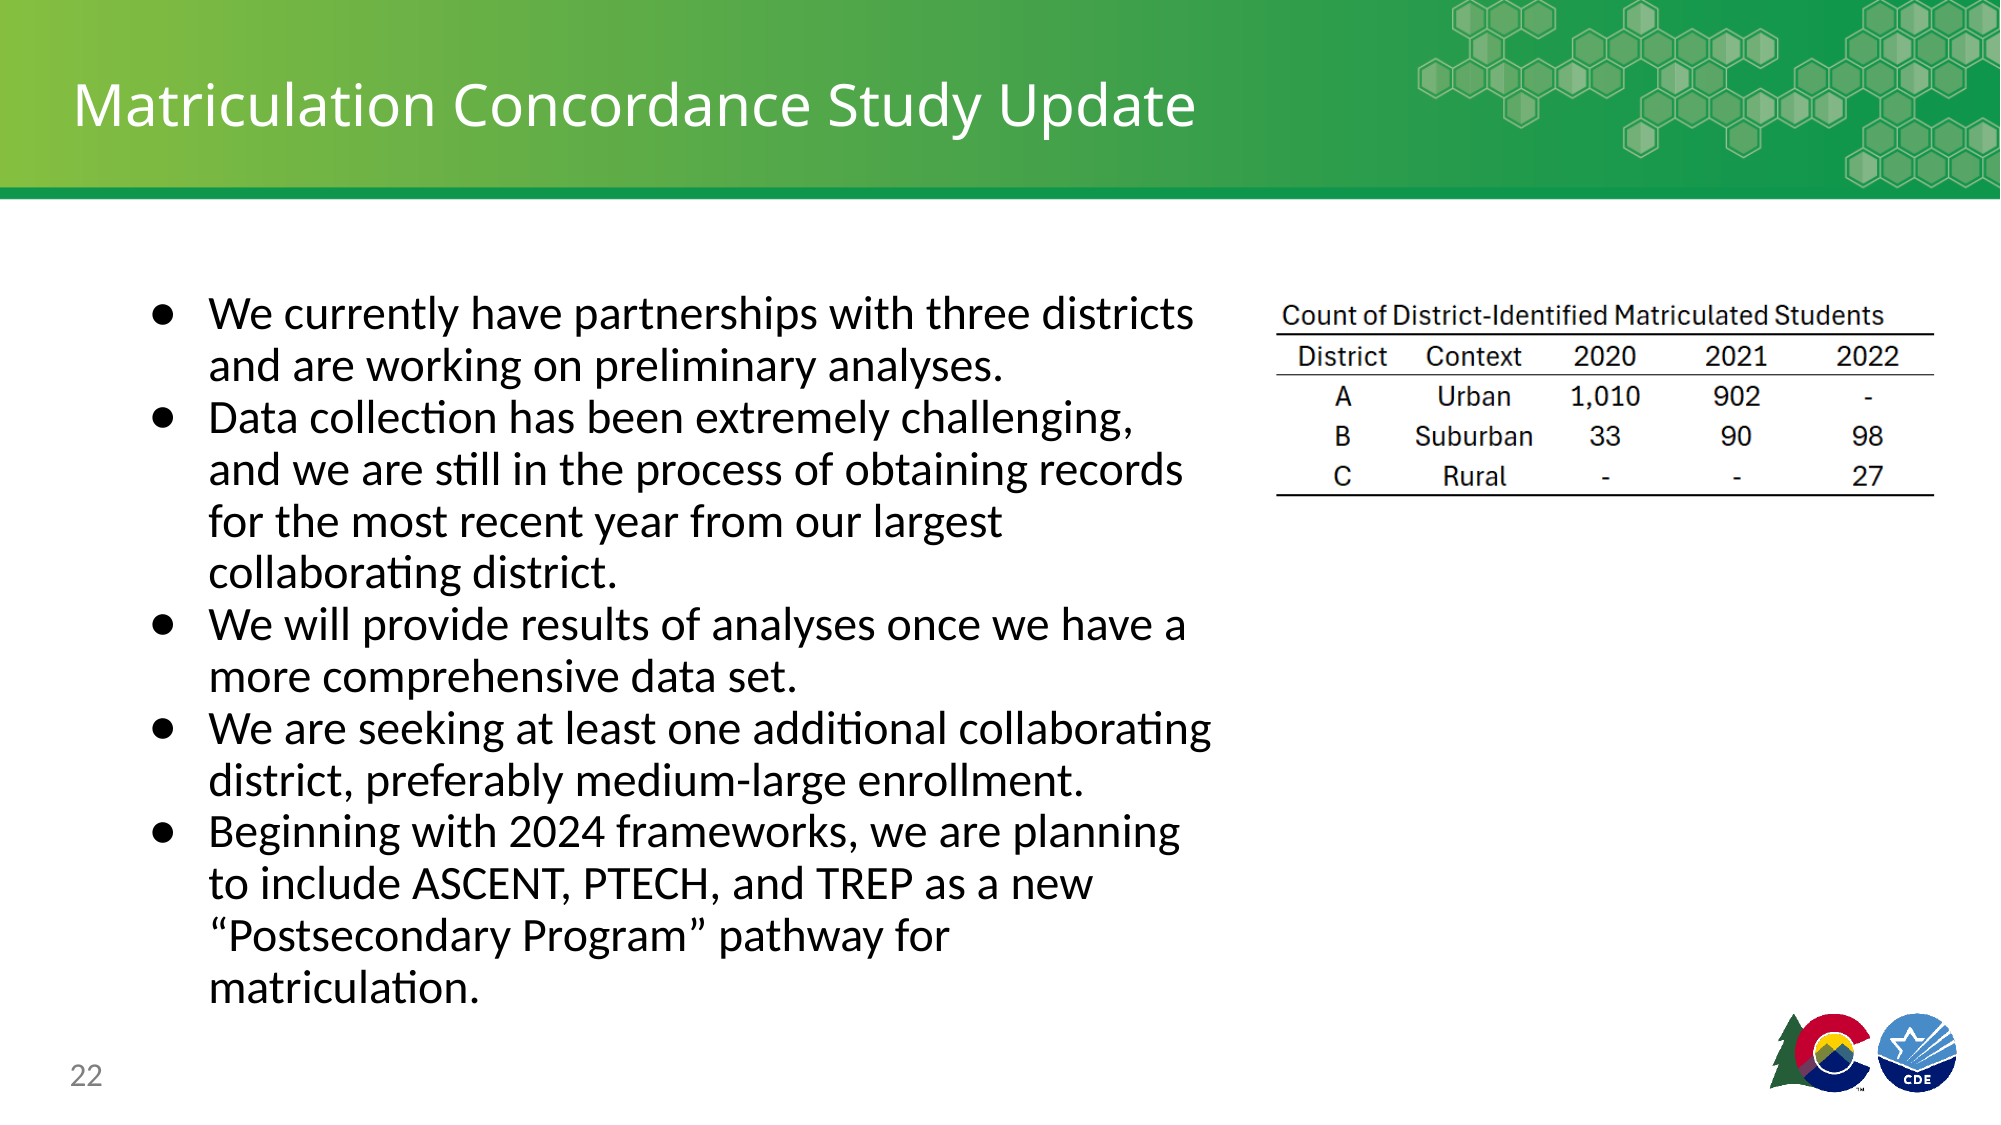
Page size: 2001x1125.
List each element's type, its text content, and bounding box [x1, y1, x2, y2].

title Matriculation Concordance Study Update [72, 33, 1396, 182]
list We currently have partnerships with three districts and are working on preliminary analyses. Data collection has been extremely challenging, and we are still in the process of obtaining records for the most recent year from our largest collaborating district. We will provide results of analyses once we have a more comprehensive data set. We are seeking at least one additional collaborating district, preferably medium-large enrollment. Beginning with 2024 frameworks, we are planning to include ASCENT, PTECH, and TREP as a new “Postsecondary Program” pathway for matriculation. [136, 288, 1217, 1038]
picture [0, 0, 2000, 200]
picture [1768, 1012, 1957, 1093]
picture [1268, 288, 1953, 512]
slide_number 22 [54, 1042, 505, 1103]
